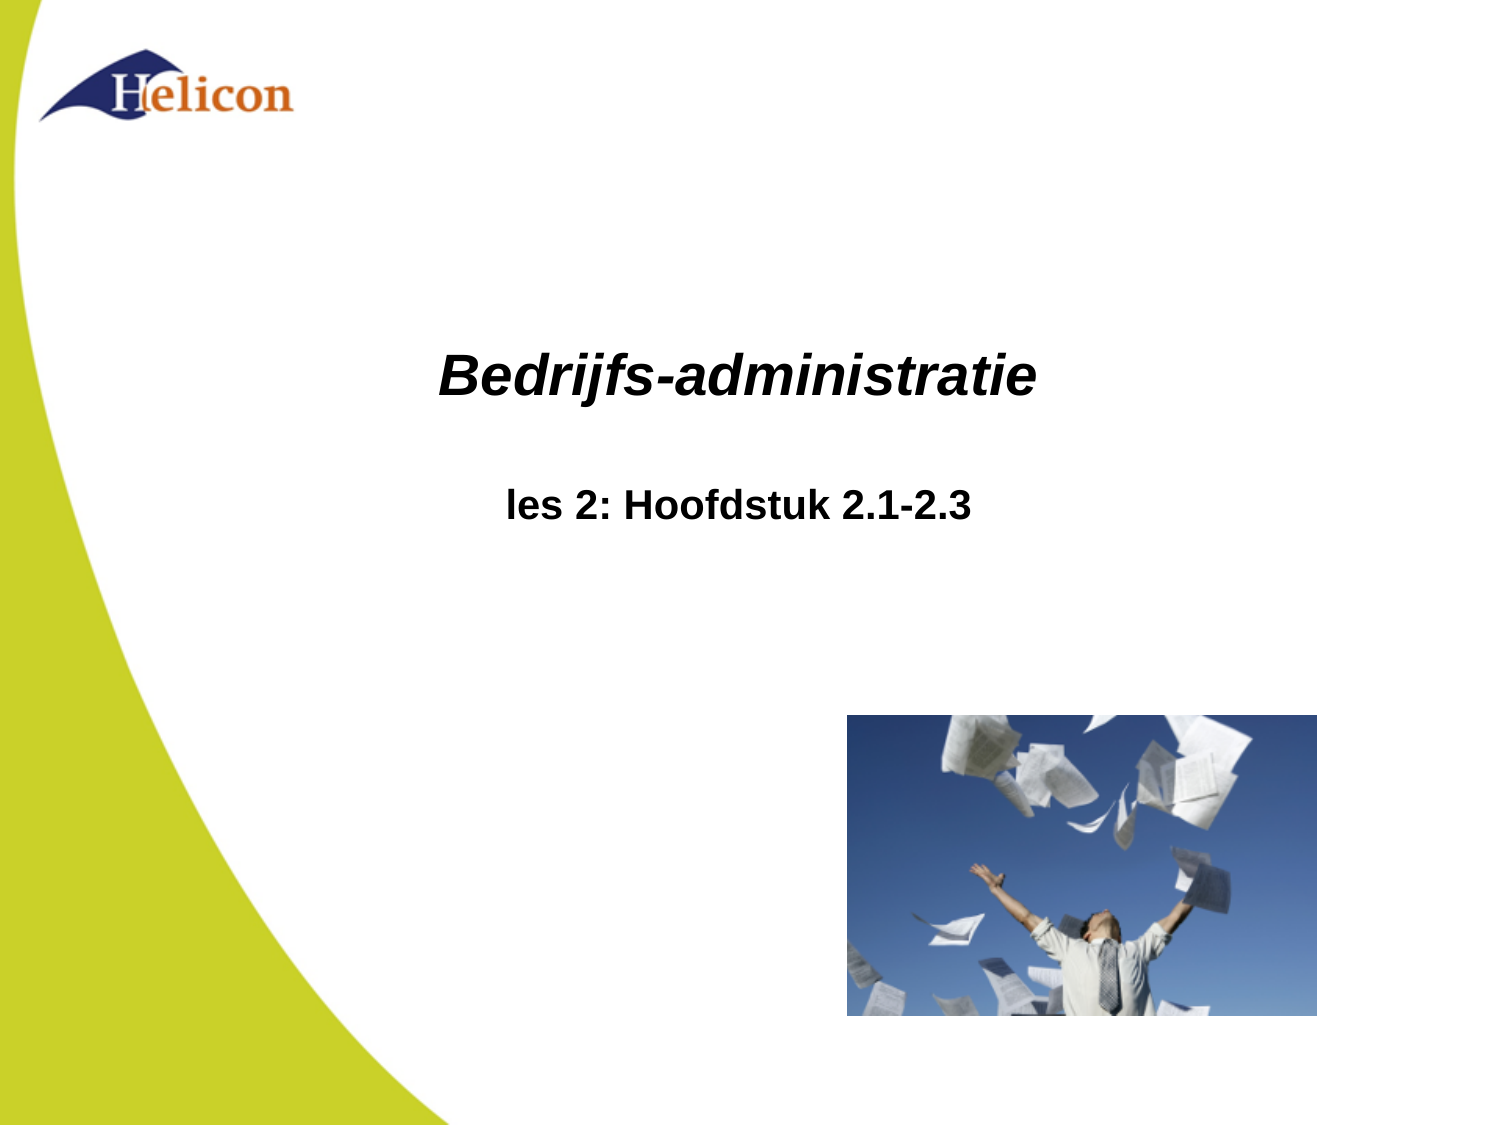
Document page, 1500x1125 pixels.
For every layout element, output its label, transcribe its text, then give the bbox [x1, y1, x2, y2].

title Bedrijfs-administratie les 2: Hoofdstuk 2.1-2.3 [395, 243, 1083, 622]
picture [0, 0, 1500, 1125]
